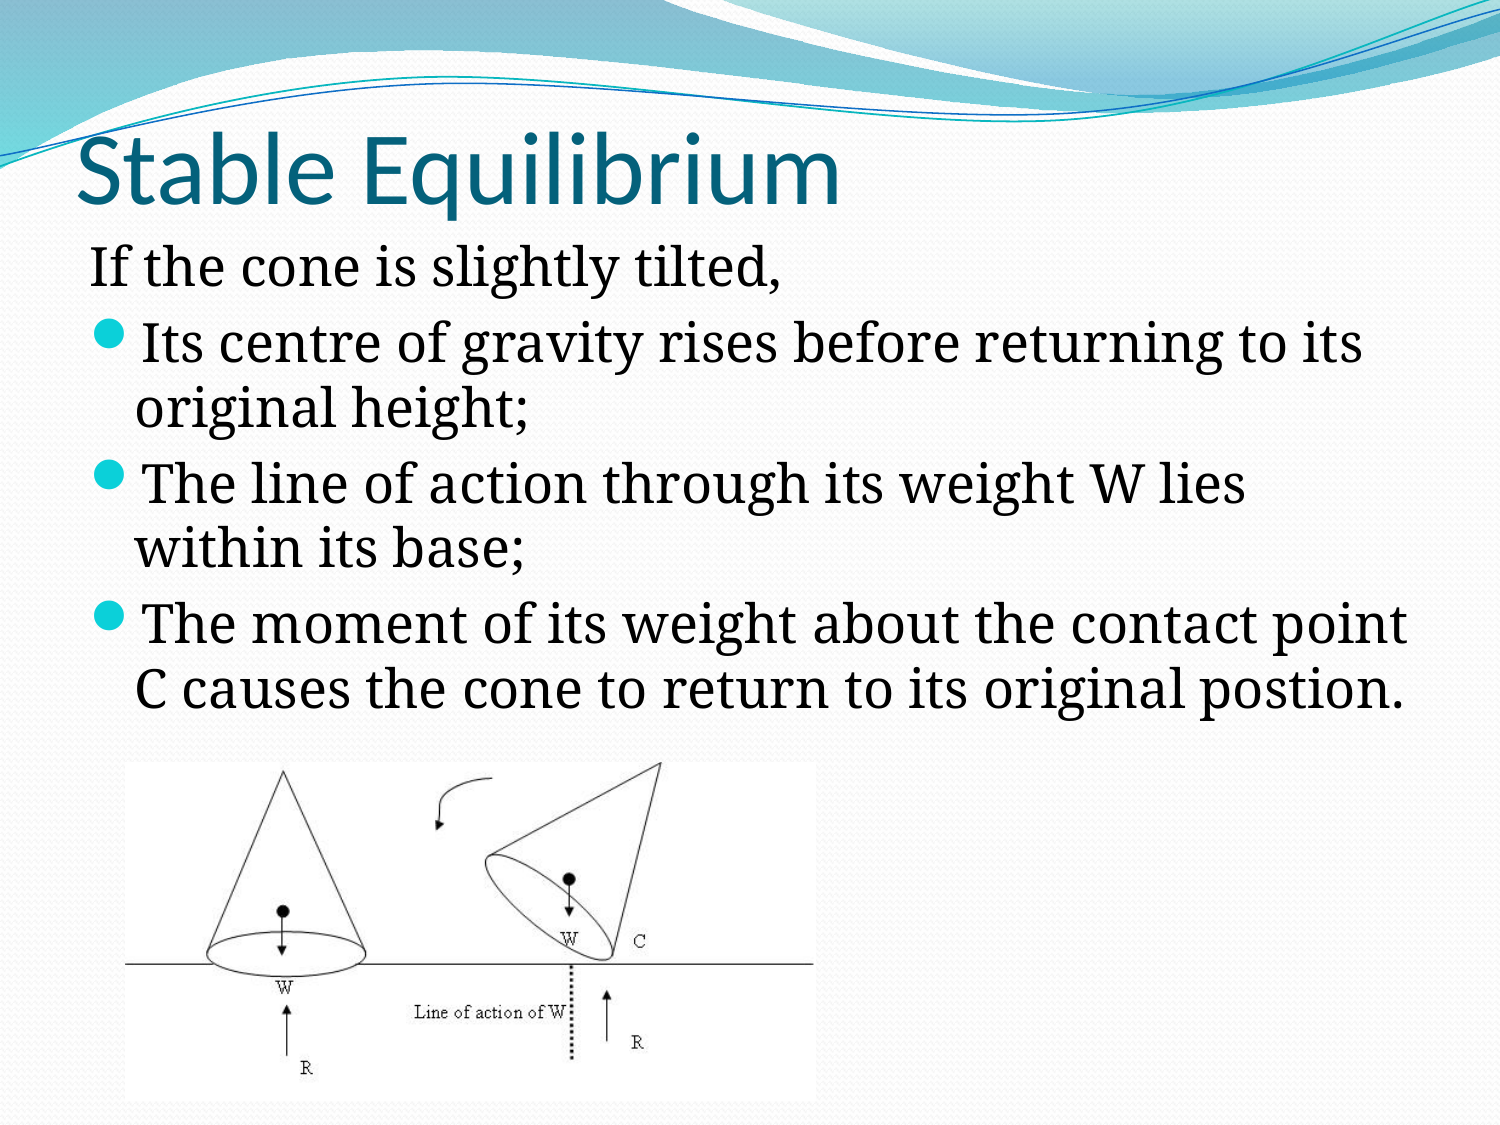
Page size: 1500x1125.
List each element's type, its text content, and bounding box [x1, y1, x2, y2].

picture [124, 762, 816, 1101]
title Stable Equilibrium [75, 37, 1425, 224]
list If the cone is slightly tilted, Its centre of gravity rises before returning to its original height; The line of action through its weight W lies within its base; The moment of its weight about the contact point C causes the cone to return to its original postion. [75, 224, 1425, 750]
